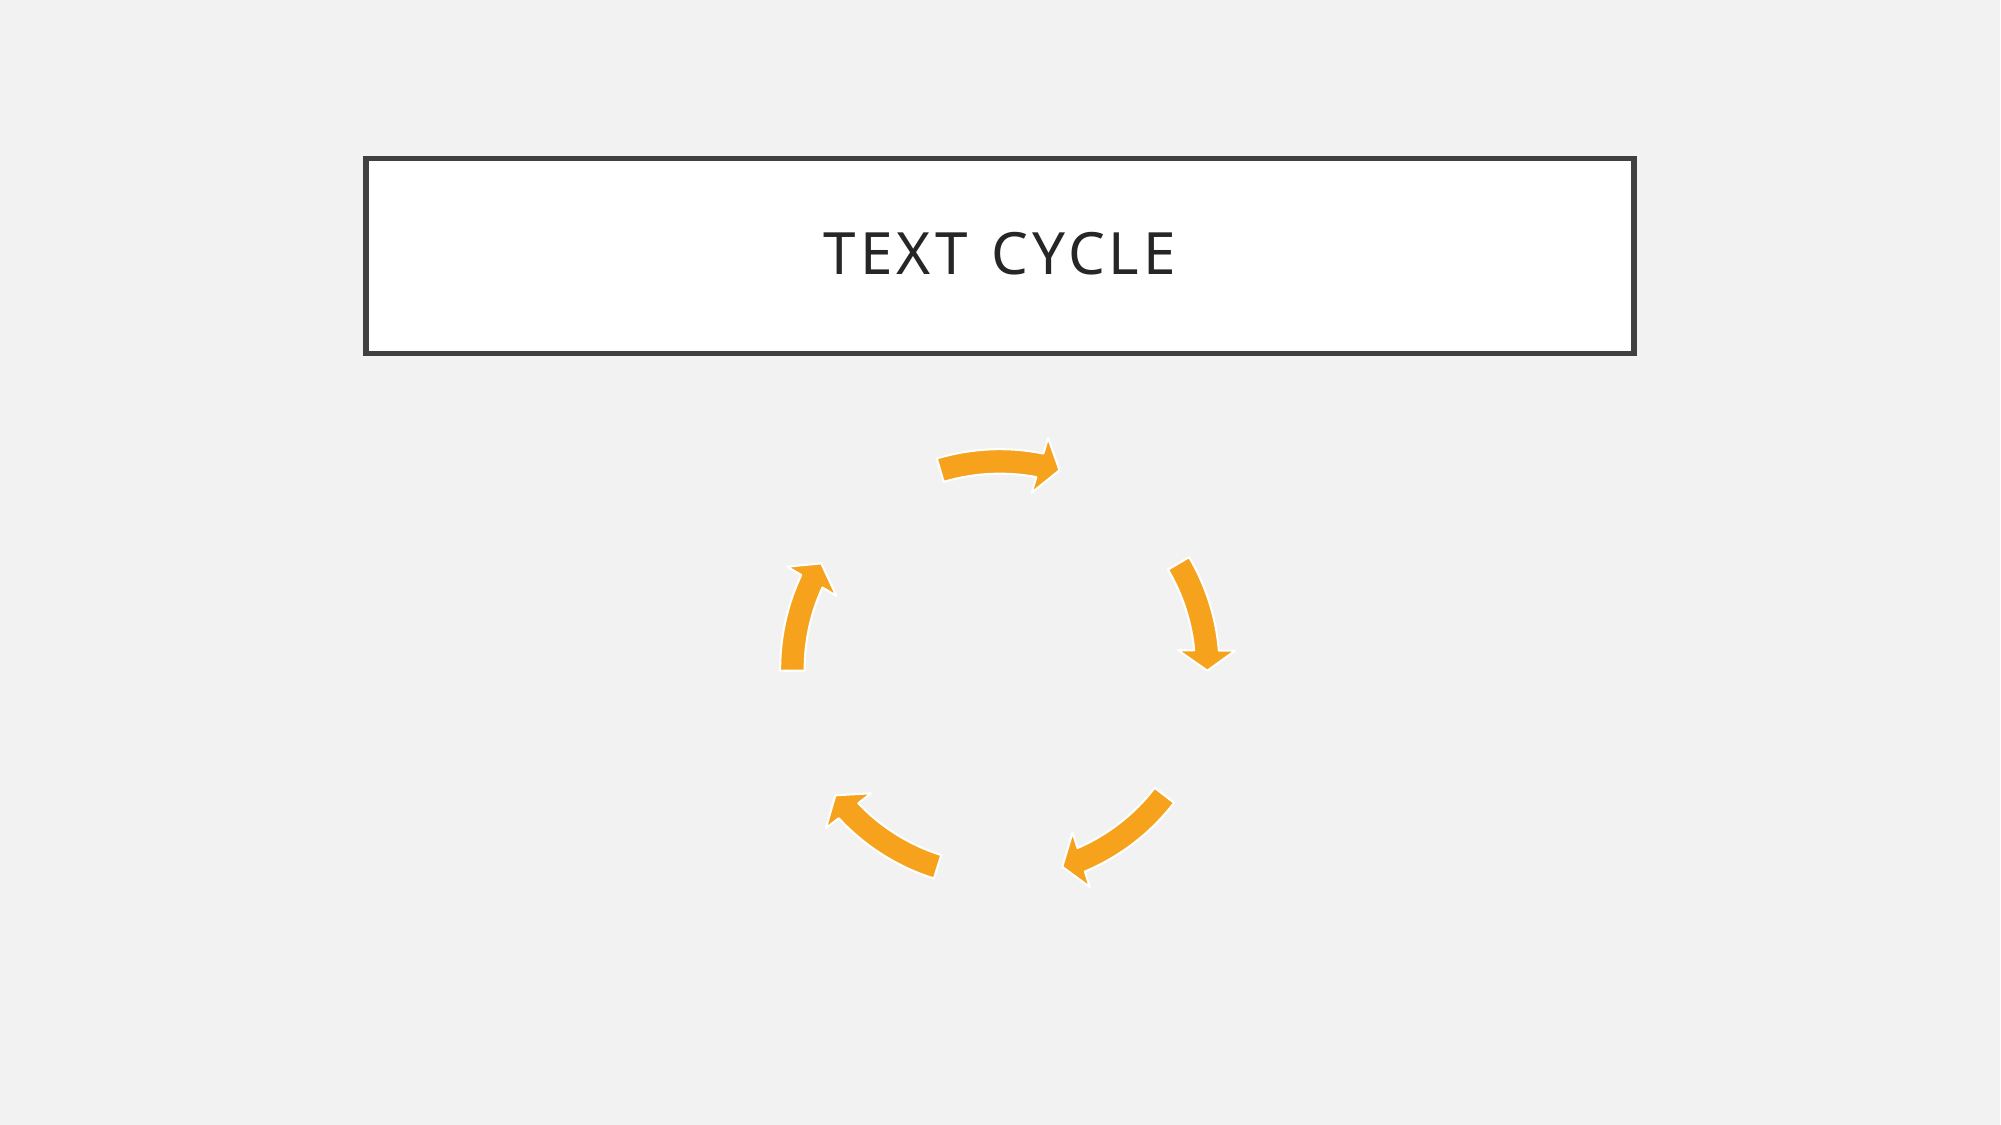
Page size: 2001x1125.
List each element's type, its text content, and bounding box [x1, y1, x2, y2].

title Text Cycle [363, 156, 1637, 356]
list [365, 432, 1635, 942]
